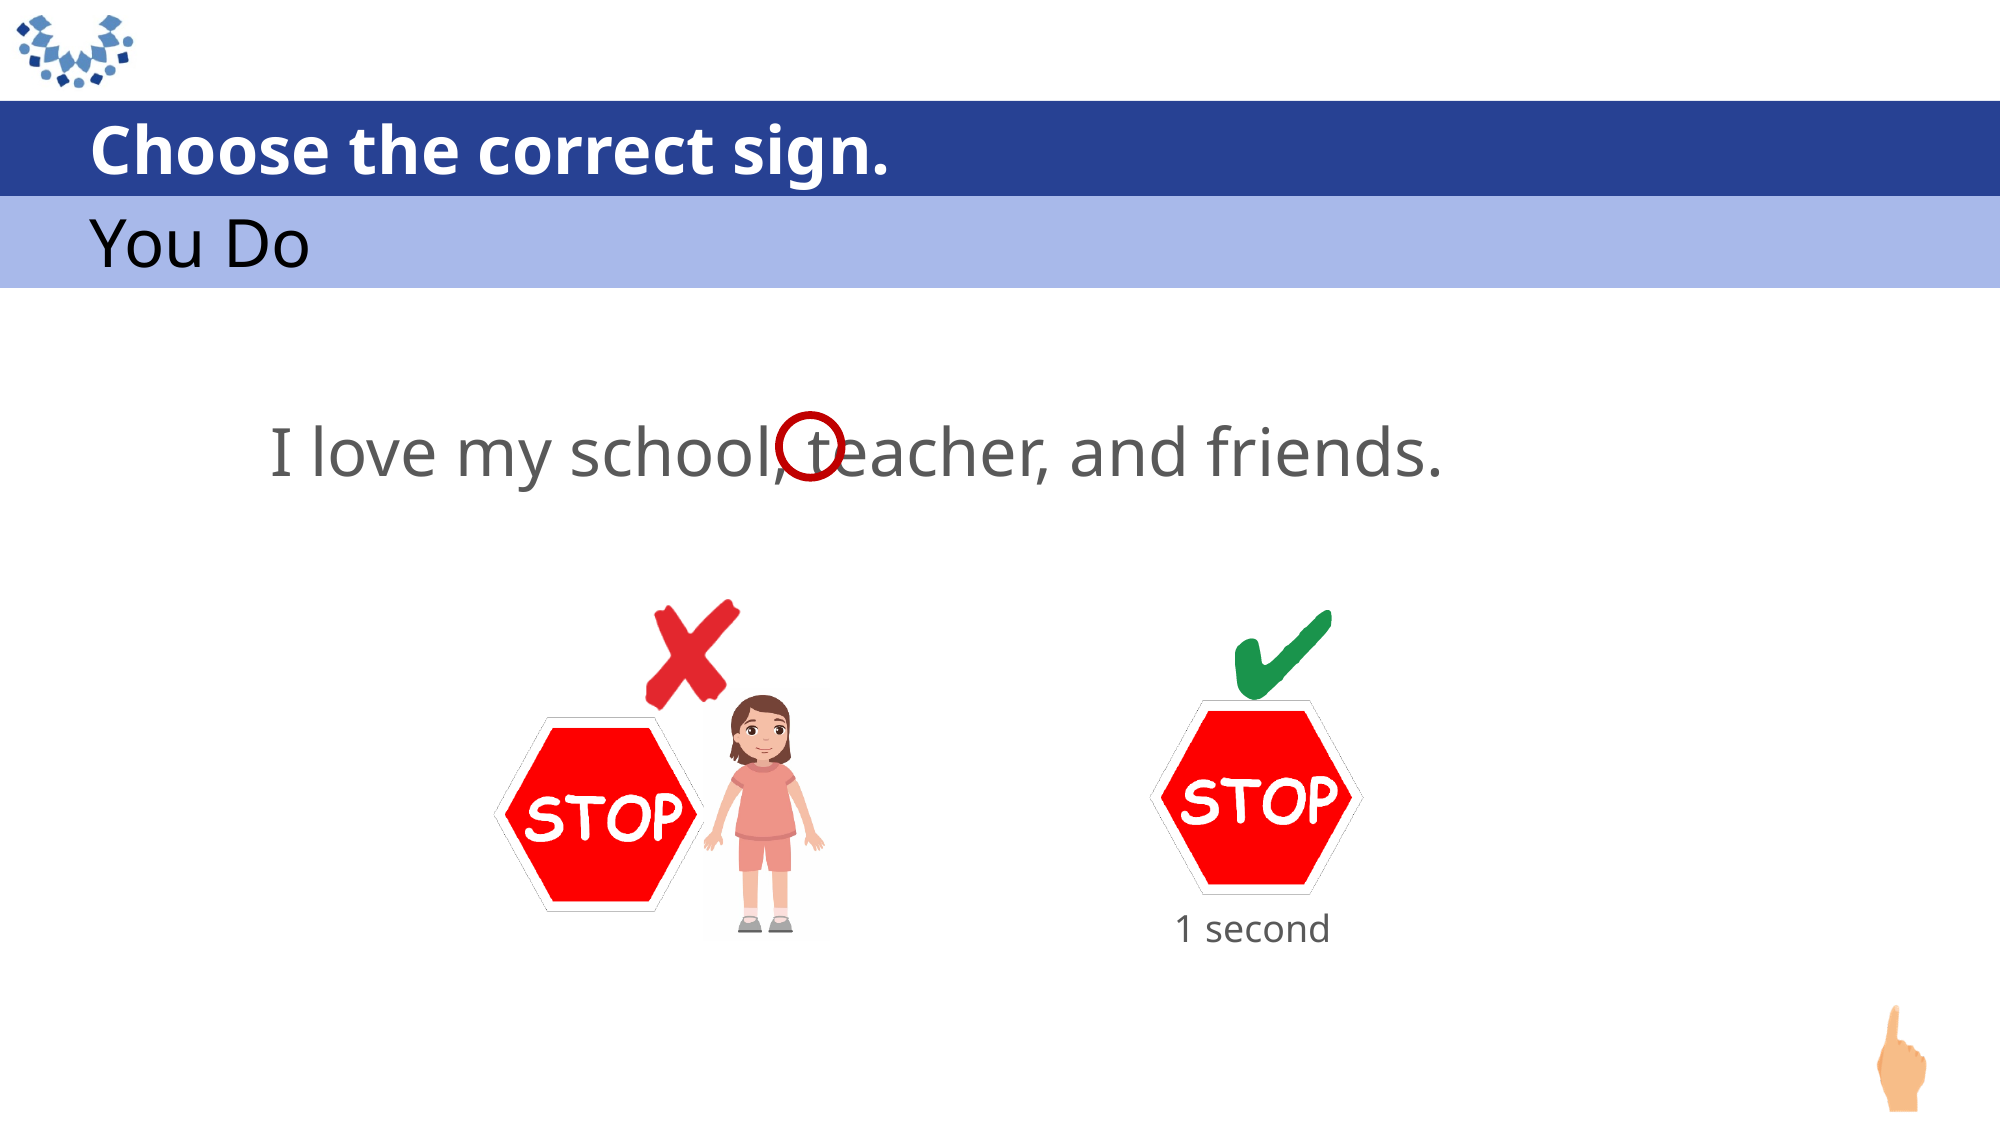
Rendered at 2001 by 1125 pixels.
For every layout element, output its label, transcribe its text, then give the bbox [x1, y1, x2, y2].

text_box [484, 687, 830, 941]
text_box I love my school, teacher, and friends. [195, 321, 1634, 470]
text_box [1140, 677, 1370, 959]
text_box [777, 414, 843, 479]
picture [645, 599, 741, 711]
text_box You Do [0, 196, 2000, 288]
picture [1235, 610, 1332, 700]
picture [8, 15, 138, 92]
text_box Choose the correct sign. [0, 100, 2000, 196]
picture [1829, 991, 1975, 1125]
